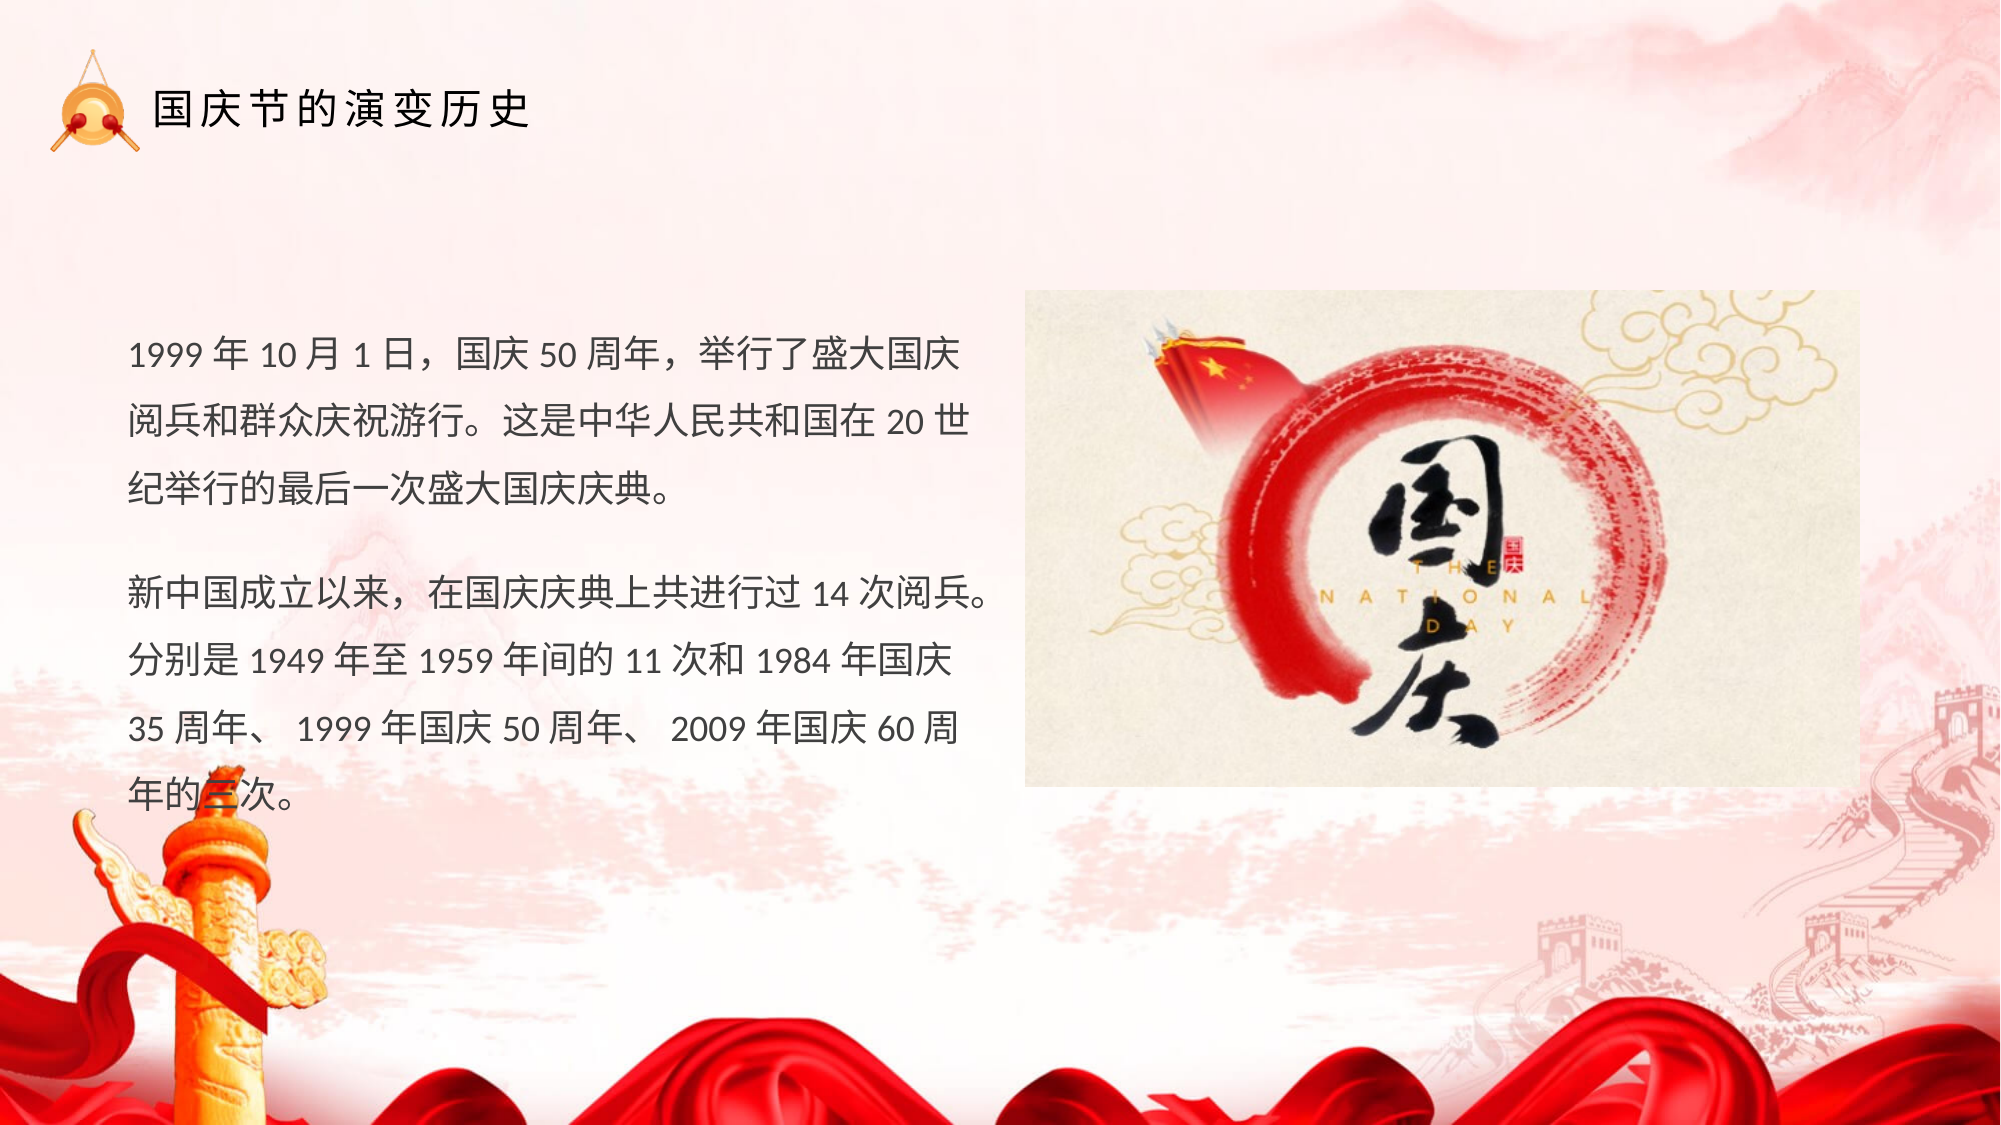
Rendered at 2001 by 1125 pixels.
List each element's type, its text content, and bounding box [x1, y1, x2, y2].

picture [0, 0, 2001, 1125]
text_box 1999年10月1日，国庆50周年，举行了盛大国庆阅兵和群众庆祝游行。这是中华人民共和国在20世纪举行的最后一次盛大国庆庆典。 [112, 299, 1000, 518]
text_box 新中国成立以来，在国庆庆典上共进行过14次阅兵。分别是1949年至1959年间的11次和1984年国庆35周年、1999年国庆50周年、2009年国庆60周年的三次。 [112, 538, 1000, 863]
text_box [49, 49, 601, 163]
